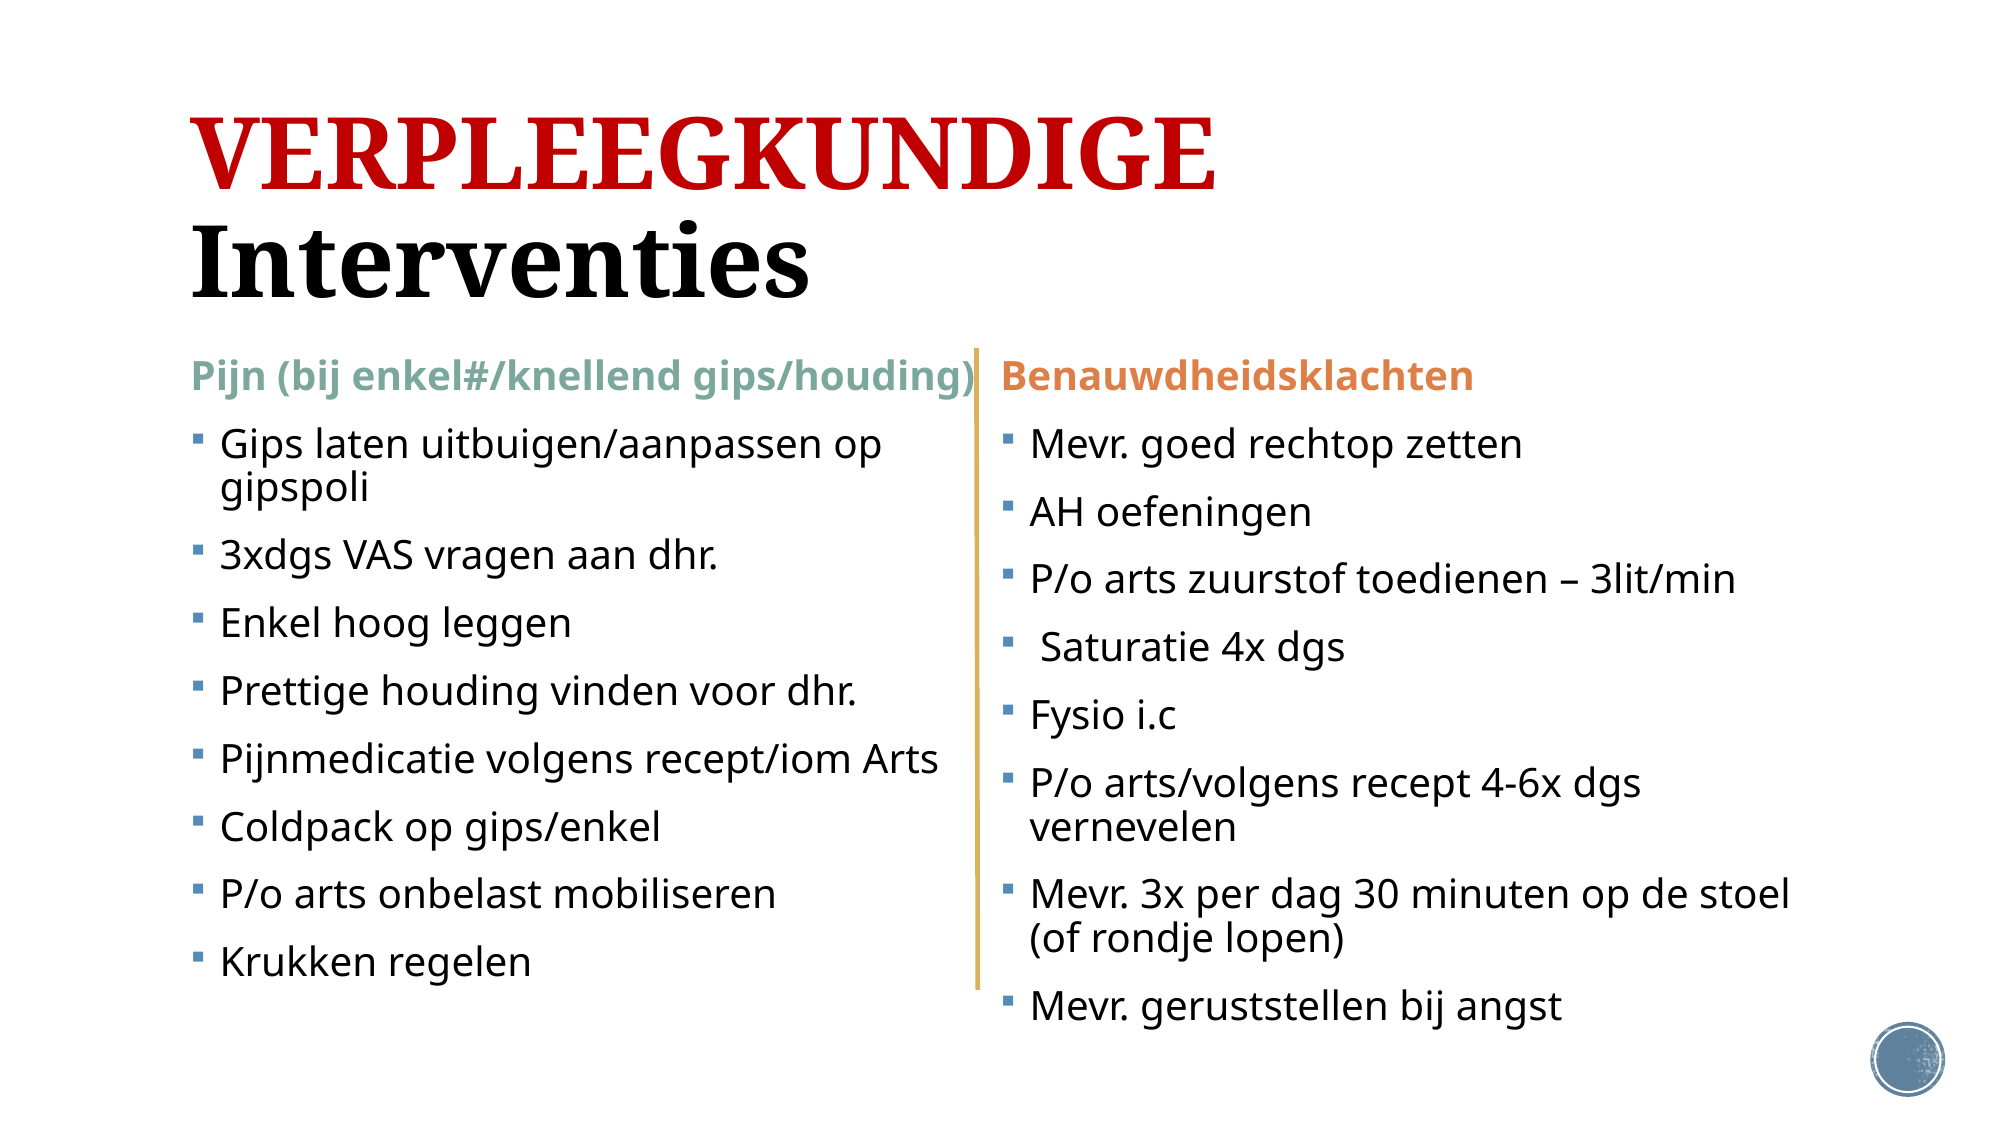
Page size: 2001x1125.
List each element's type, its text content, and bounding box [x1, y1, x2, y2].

title VERPLEEGKUNDIGE Interventies [175, 79, 1826, 344]
list Pijn (bij enkel#/knellend gips/houding) Gips laten uitbuigen/aanpassen op gipspoli 3xdgs VAS vragen aan dhr. Enkel hoog leggen Prettige houding vinden voor dhr. Pijnmedicatie volgens recept/iom Arts Coldpack op gips/enkel P/o arts onbelast mobiliseren Krukken regelen Benauwdheidsklachten Mevr. goed rechtop zetten AH oefeningen P/o arts zuurstof toedienen – 3lit/min Saturatie 4x dgs Fysio i.c P/o arts/volgens recept 4-6x dgs vernevelen Mevr. 3x per dag 30 minuten op de stoel (of rondje lopen) Mevr. geruststellen bij angst [175, 348, 1826, 1069]
